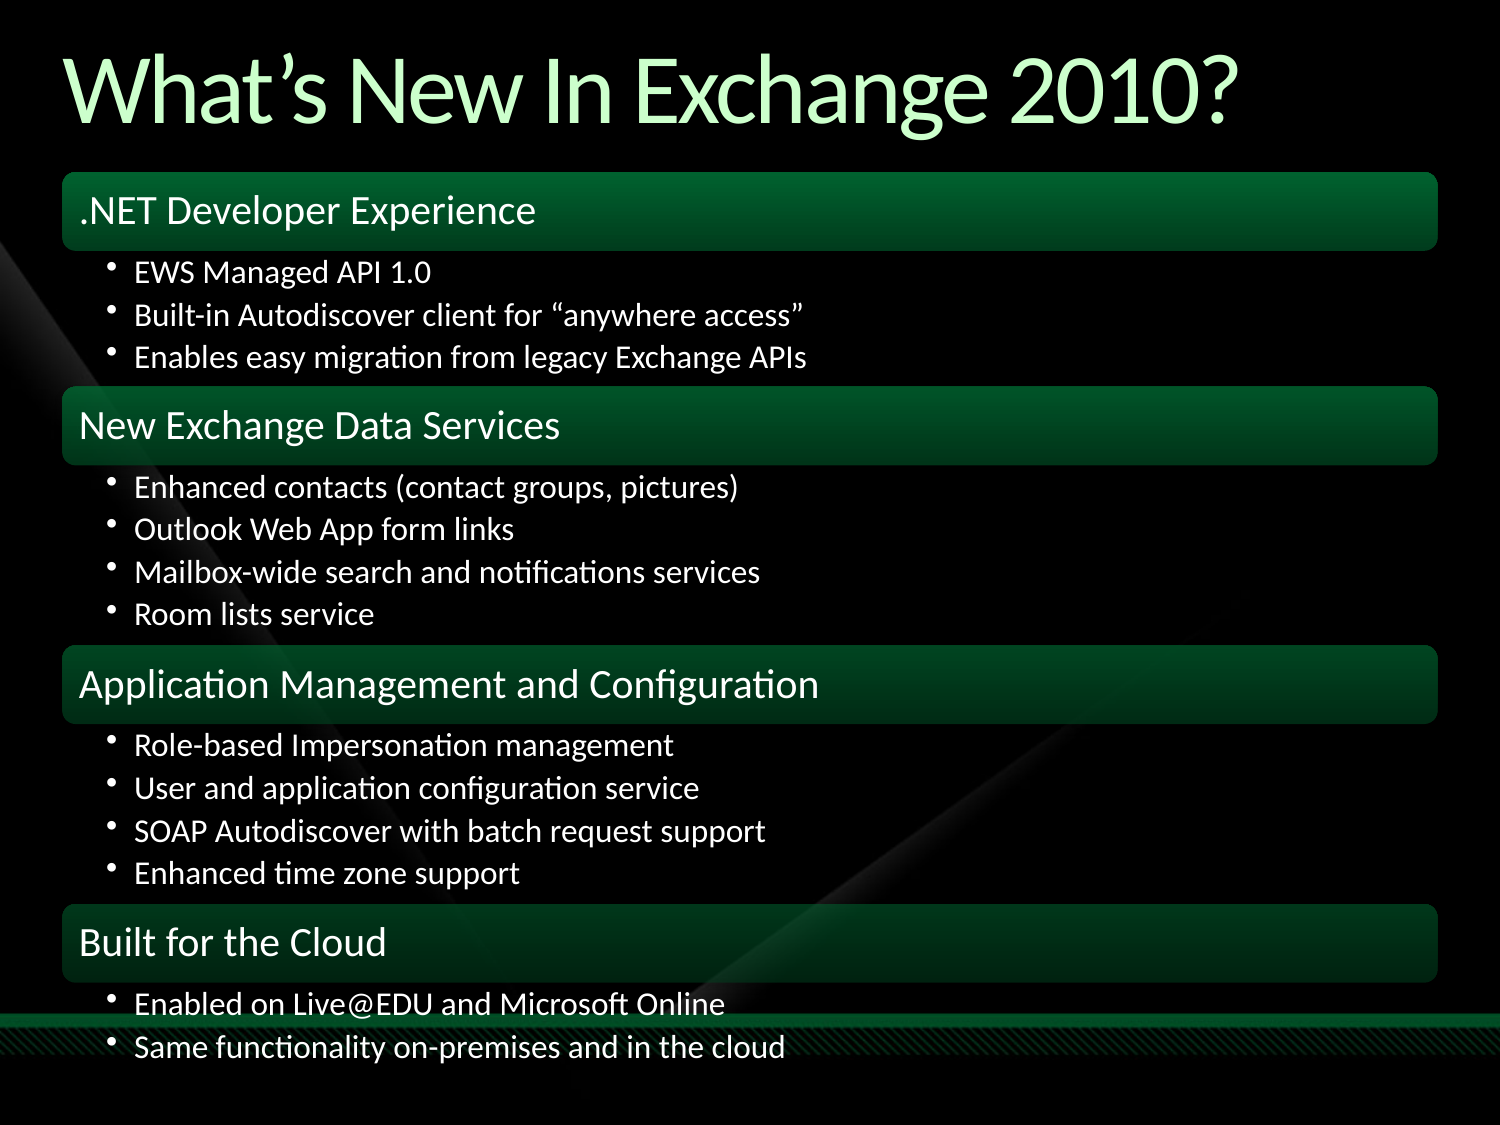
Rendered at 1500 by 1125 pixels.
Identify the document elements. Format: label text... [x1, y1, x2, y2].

picture [0, 0, 1500, 1125]
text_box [62, 169, 1438, 1076]
title What’s New In Exchange 2010? [62, 37, 1438, 147]
